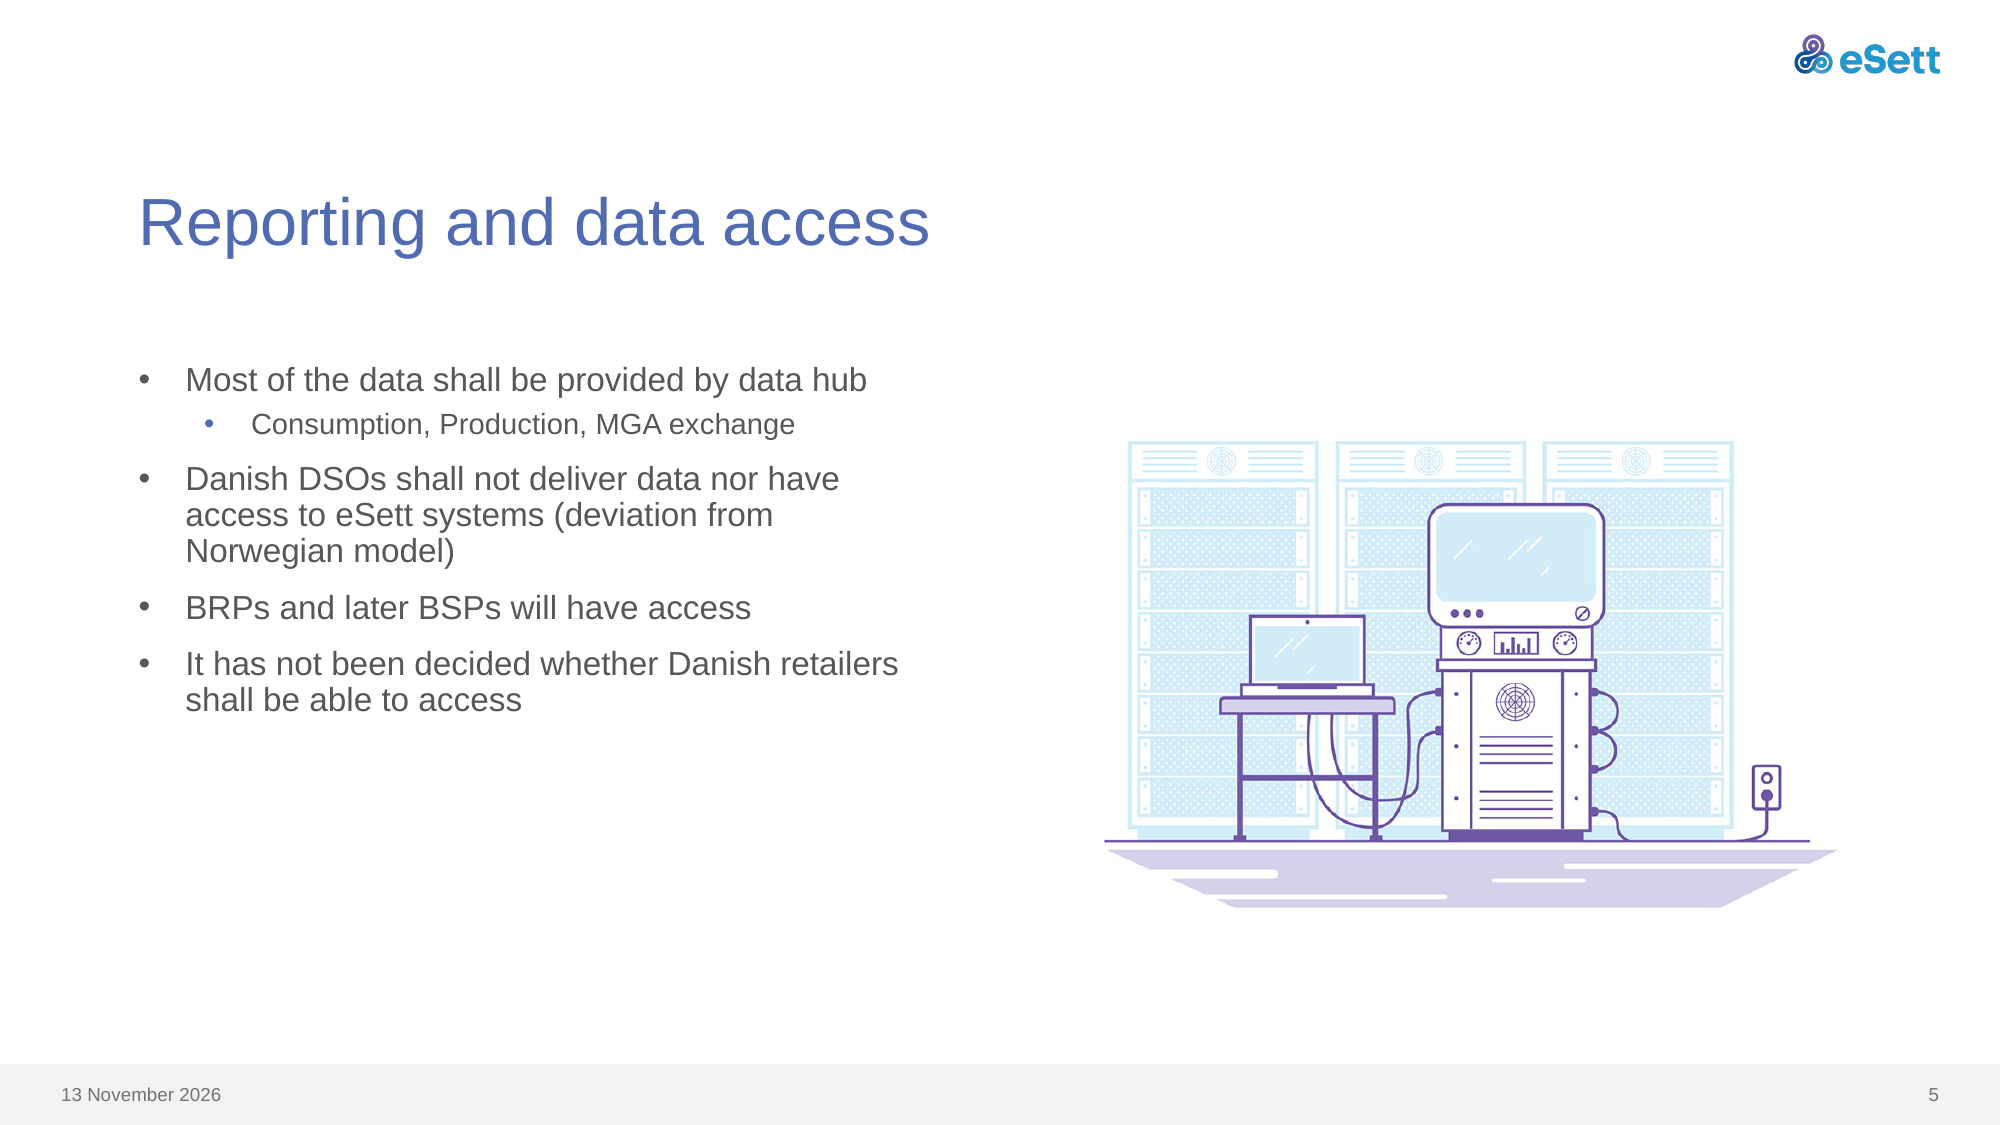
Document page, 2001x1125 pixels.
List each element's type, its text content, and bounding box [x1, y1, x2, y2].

picture [1794, 34, 1940, 74]
list Most of the data shall be provided by data hub Consumption, Production, MGA exchange Danish DSOs shall not deliver data nor have access to eSett systems (deviation from Norwegian model) BRPs and later BSPs will have access It has not been decided whether Danish retailers shall be able to access [123, 355, 947, 1007]
picture [1086, 403, 1839, 919]
title Reporting and data access [123, 114, 1884, 333]
